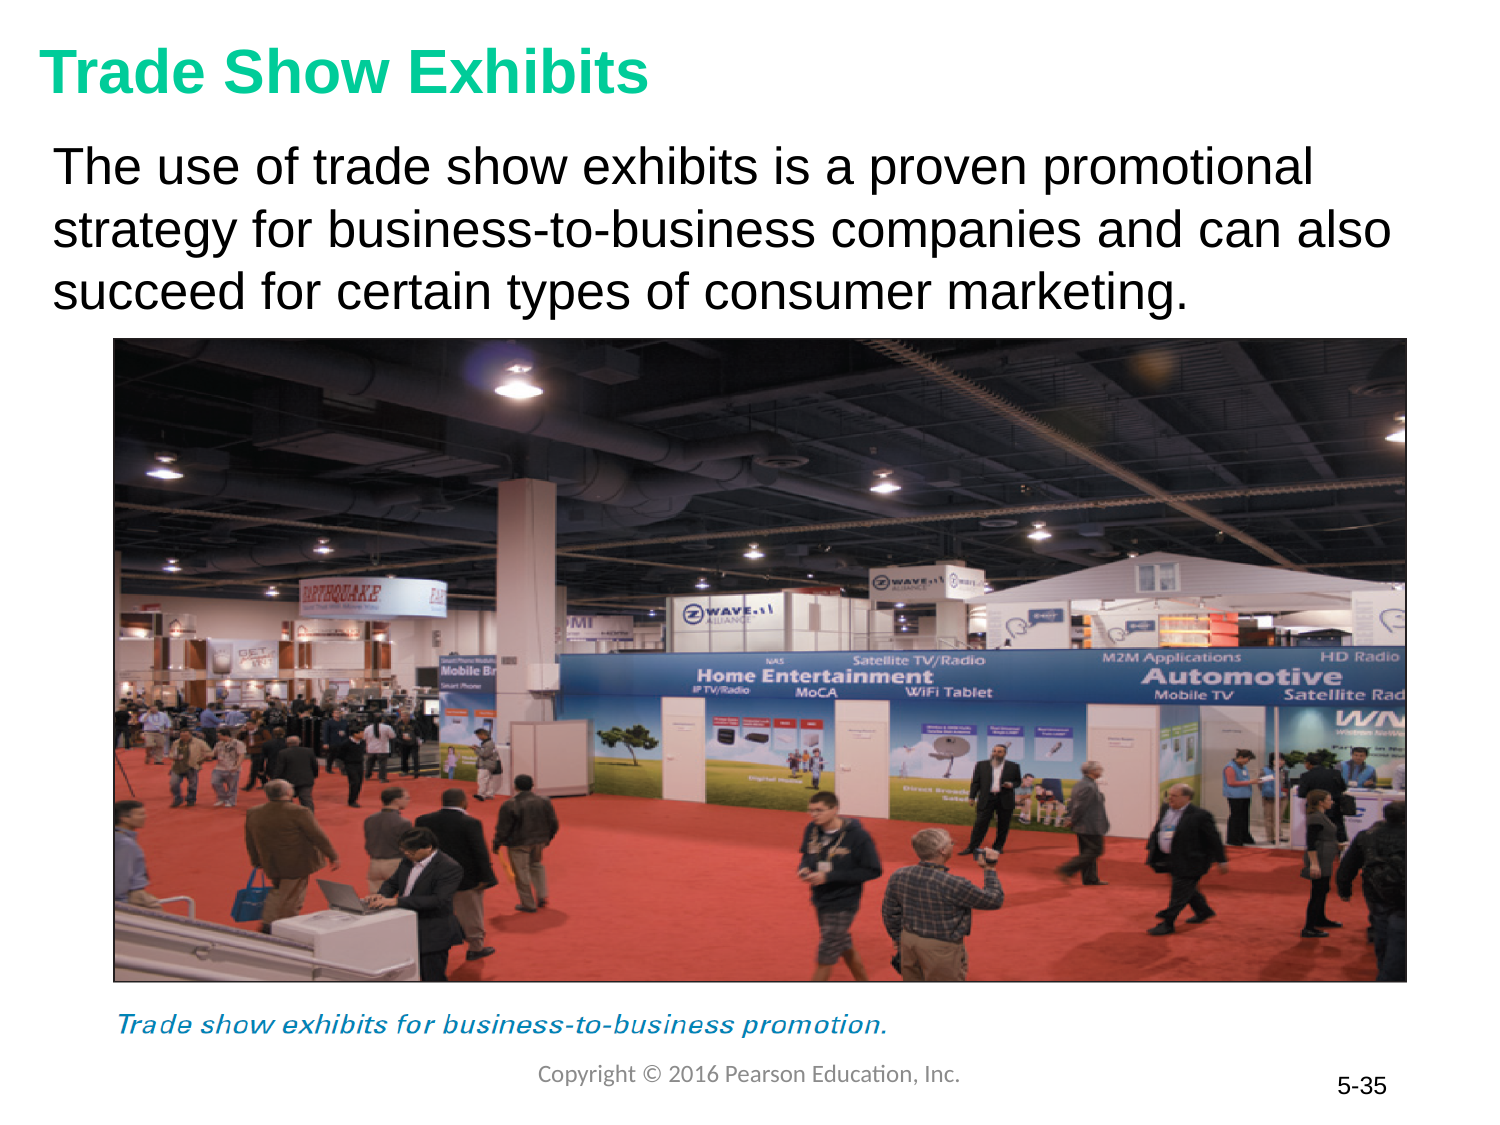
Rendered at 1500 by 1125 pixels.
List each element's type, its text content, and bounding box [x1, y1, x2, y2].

footer Copyright © 2016 Pearson Education, Inc. [512, 1046, 988, 1103]
title Trade Show Exhibits [24, 0, 1375, 163]
picture [112, 337, 1408, 1038]
list The use of trade show exhibits is a proven promotional strategy for business-to-business companies and can also succeed for certain types of consumer marketing. [37, 125, 1475, 868]
